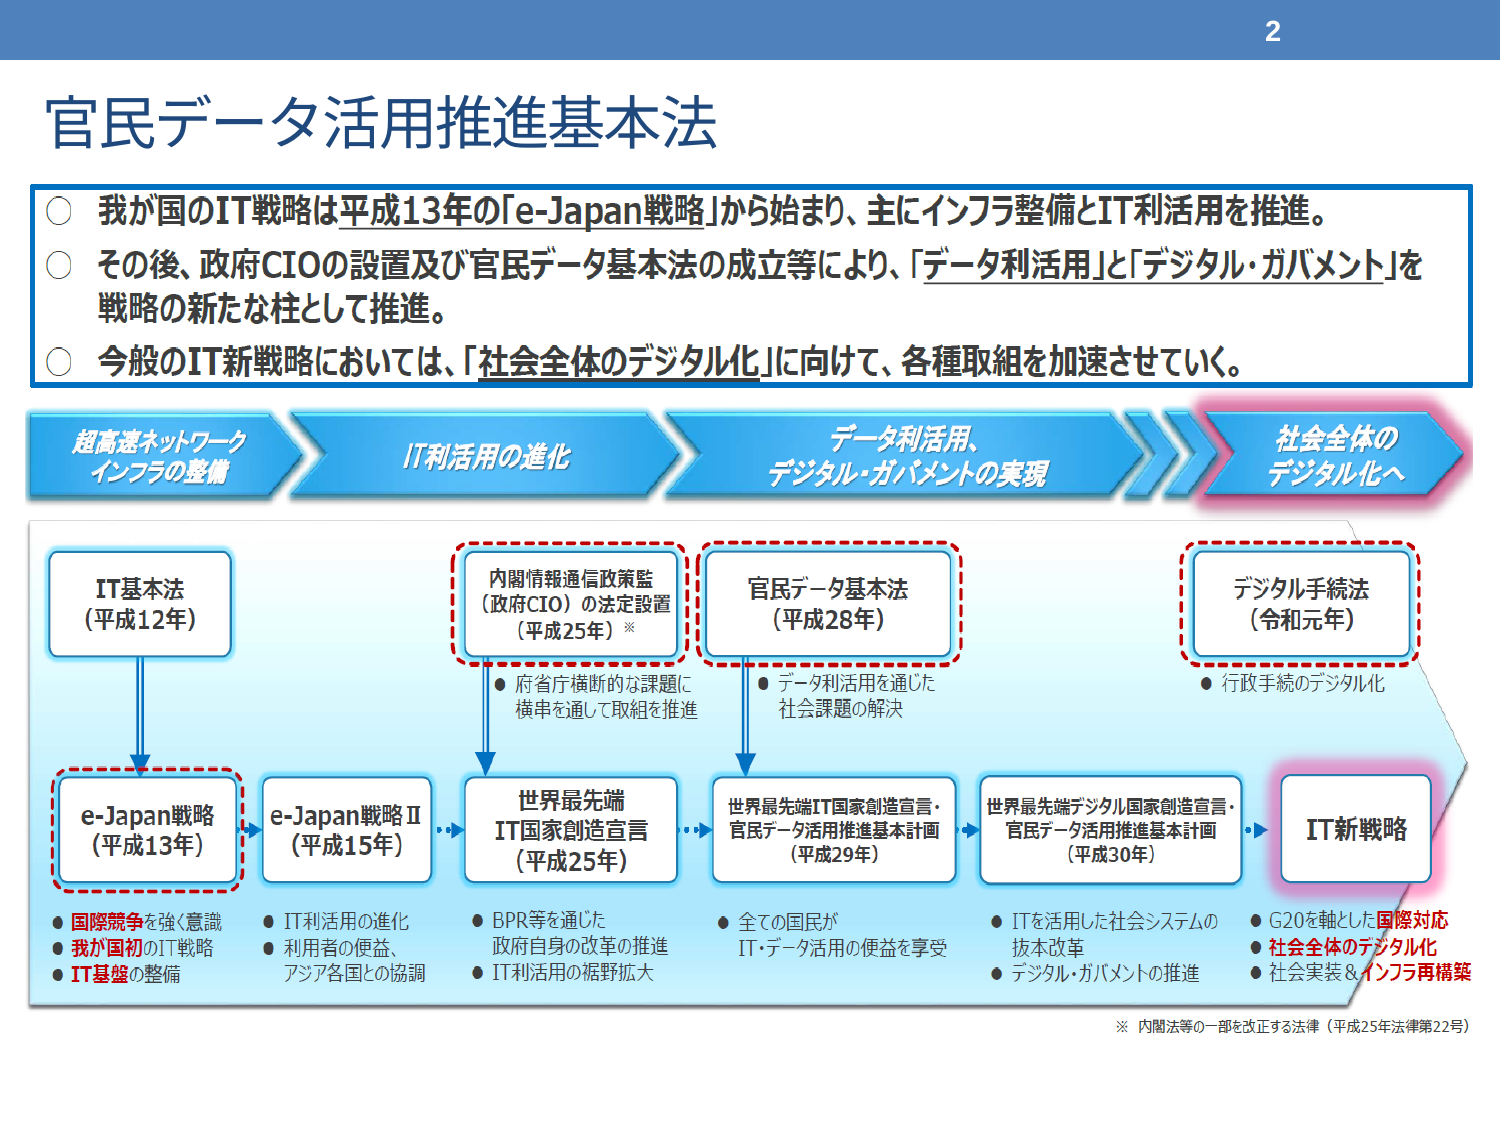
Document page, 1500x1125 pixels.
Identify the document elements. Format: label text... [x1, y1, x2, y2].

picture [25, 181, 1473, 1036]
title 官民データ活用推進基本法 [27, 60, 1377, 180]
slide_number 2 [1250, 3, 1425, 57]
